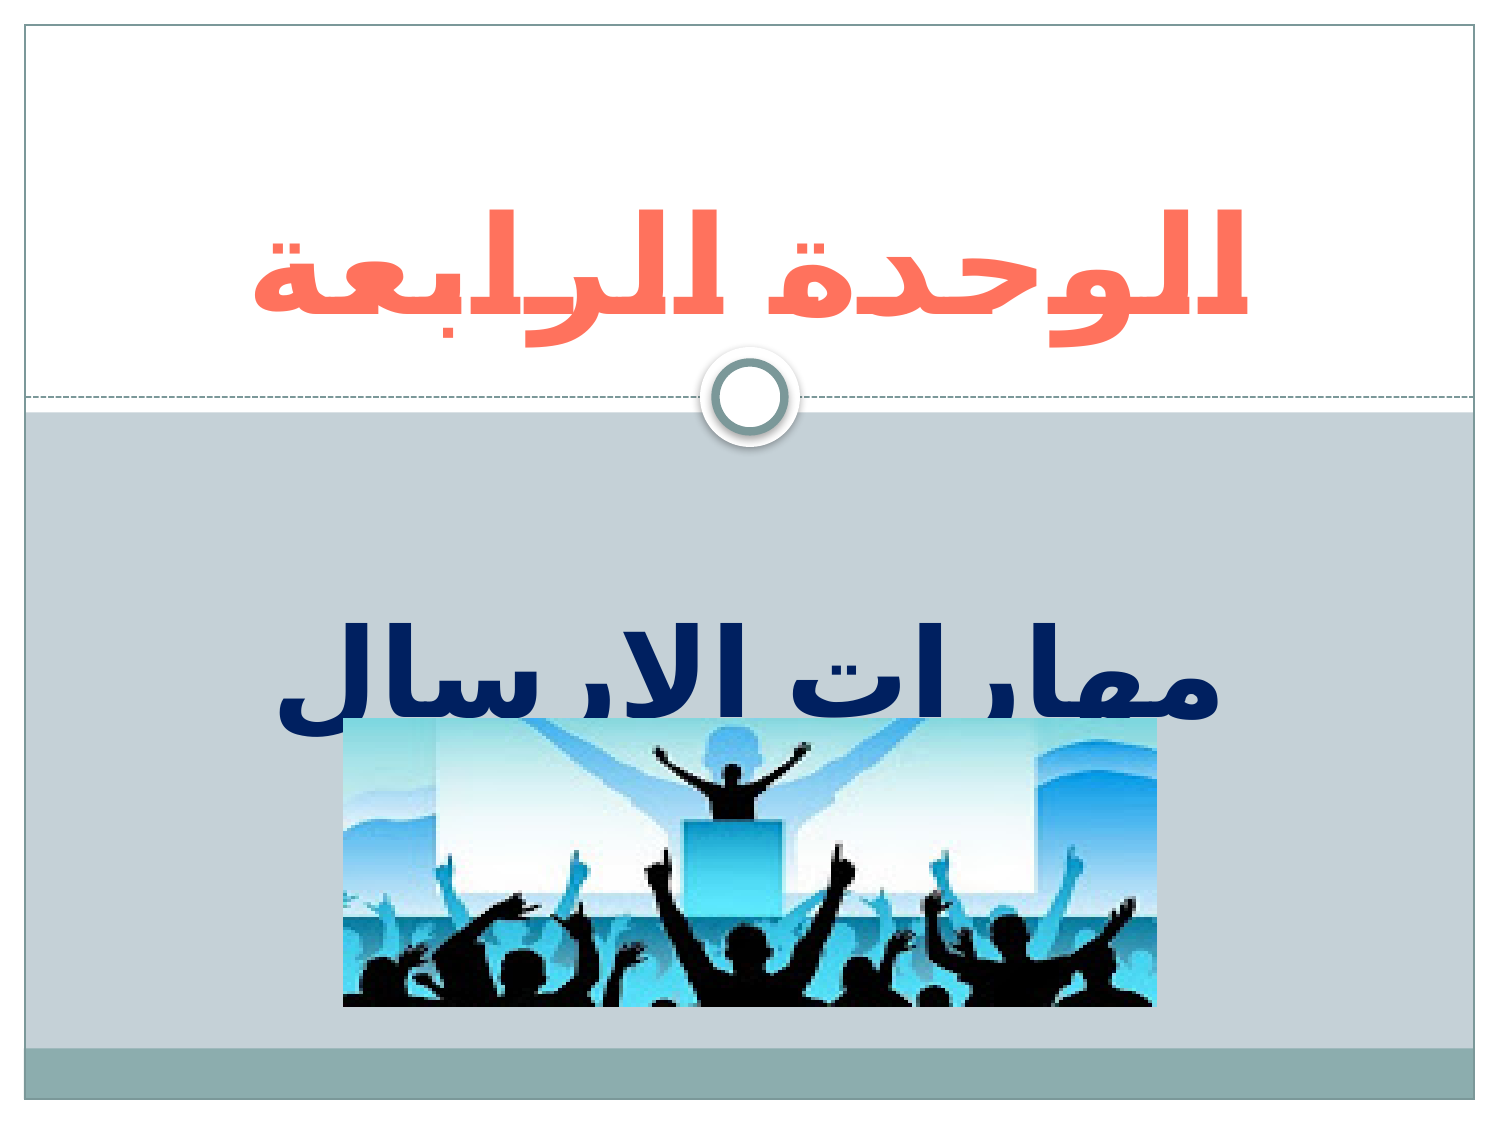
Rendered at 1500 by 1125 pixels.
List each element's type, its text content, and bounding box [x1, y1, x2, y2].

title الوحدة الرابعة [112, 62, 1388, 350]
subtitle مهارات الإرسال [225, 462, 1275, 750]
picture [343, 718, 1157, 1007]
